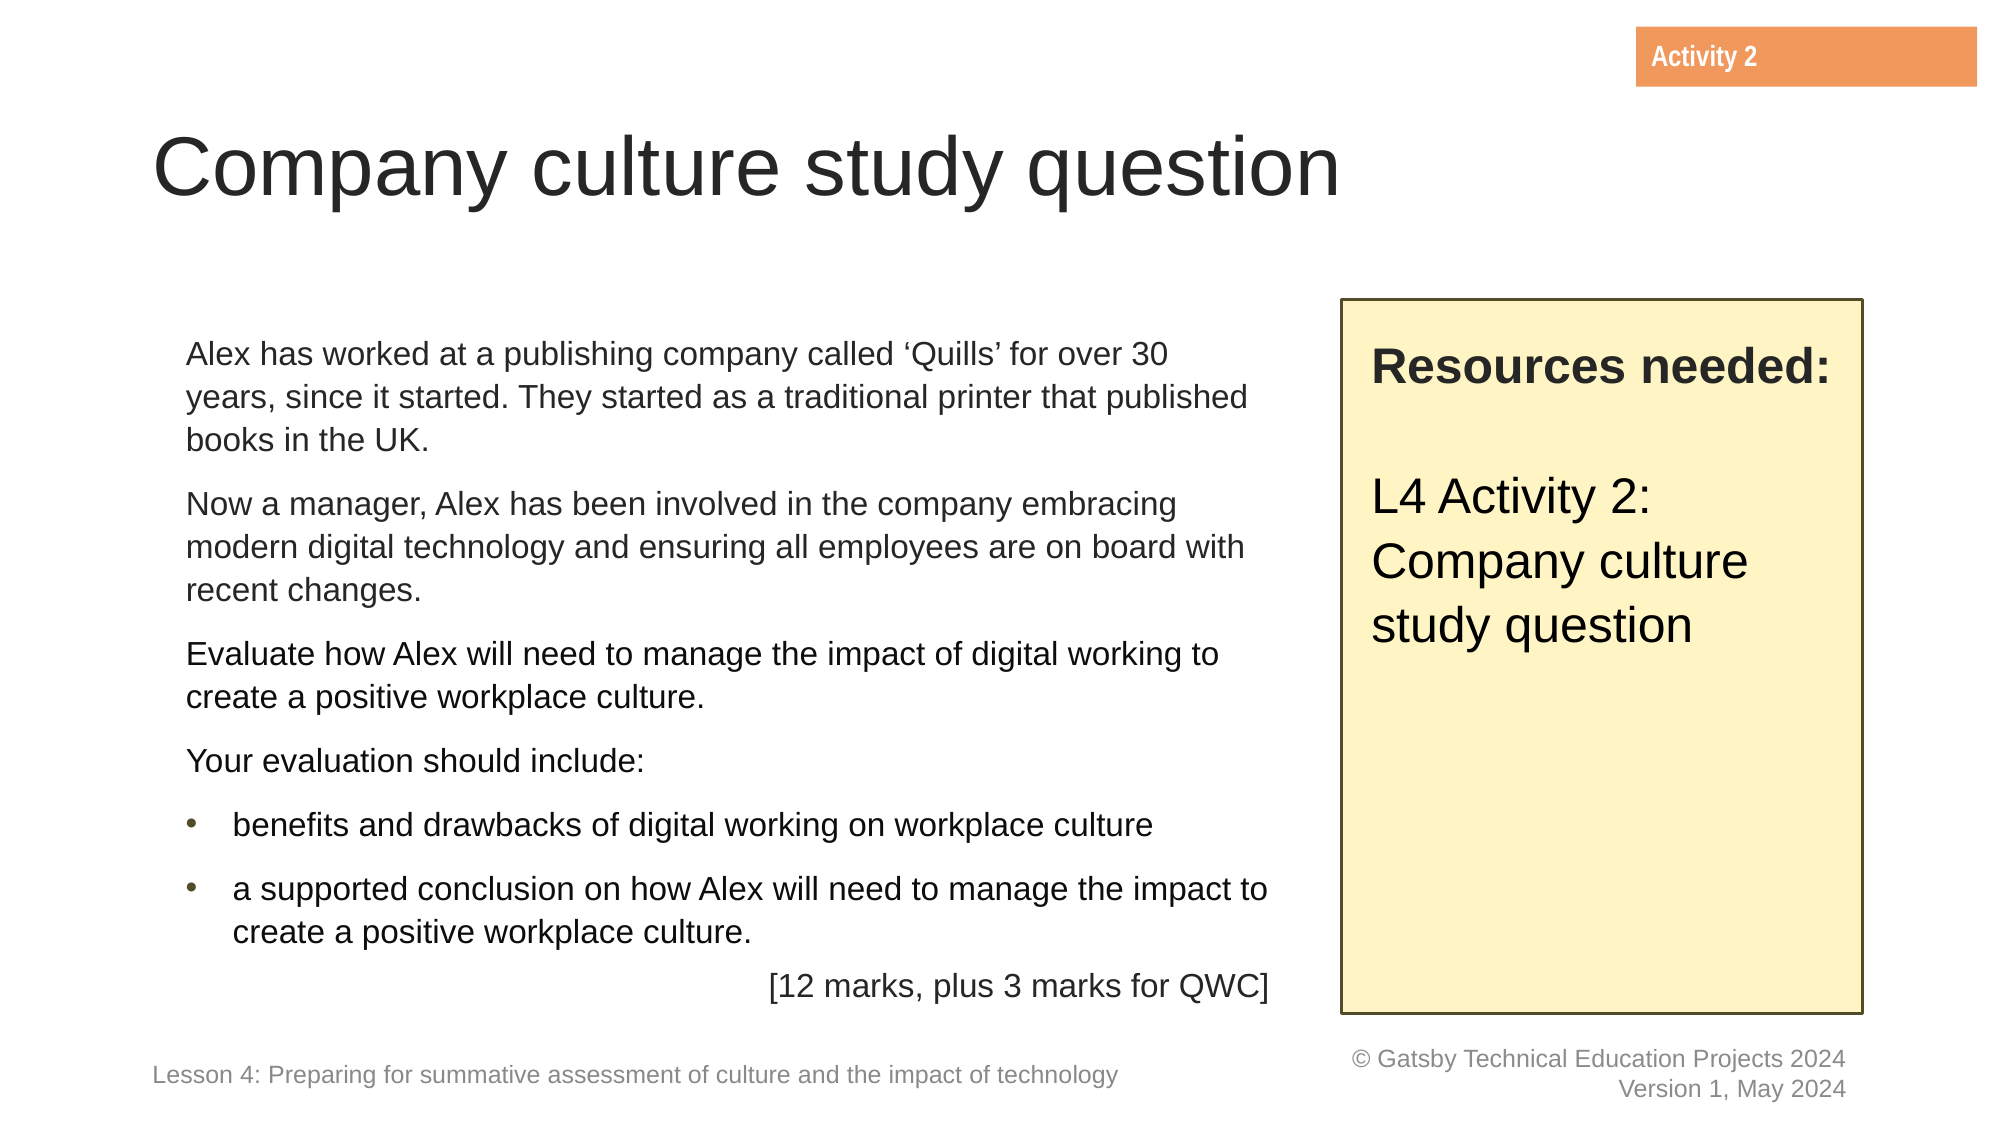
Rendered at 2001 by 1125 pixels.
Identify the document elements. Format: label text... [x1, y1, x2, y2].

list Lesson 4: Preparing for summative assessment of culture and the impact of technology [137, 1042, 1614, 1103]
list Activity 2 [1636, 26, 1978, 87]
list Resources needed: L4 Activity 2: Company culture study question [1340, 298, 1864, 1015]
list Alex has worked at a publishing company called ‘Quills’ for over 30 years, since it started. They started as a traditional printer that published books in the UK. Now a manager, Alex has been involved in the company embracing modern digital technology and ensuring all employees are on board with recent changes. Evaluate how Alex will need to manage the impact of digital working to create a positive workplace culture. Your evaluation should include: benefits and drawbacks of digital working on workplace culture a supported conclusion on how Alex will need to manage the impact to create a positive workplace culture. [12 marks, plus 3 marks for QWC] [137, 299, 1300, 1014]
title Company culture study question [137, 59, 1863, 278]
